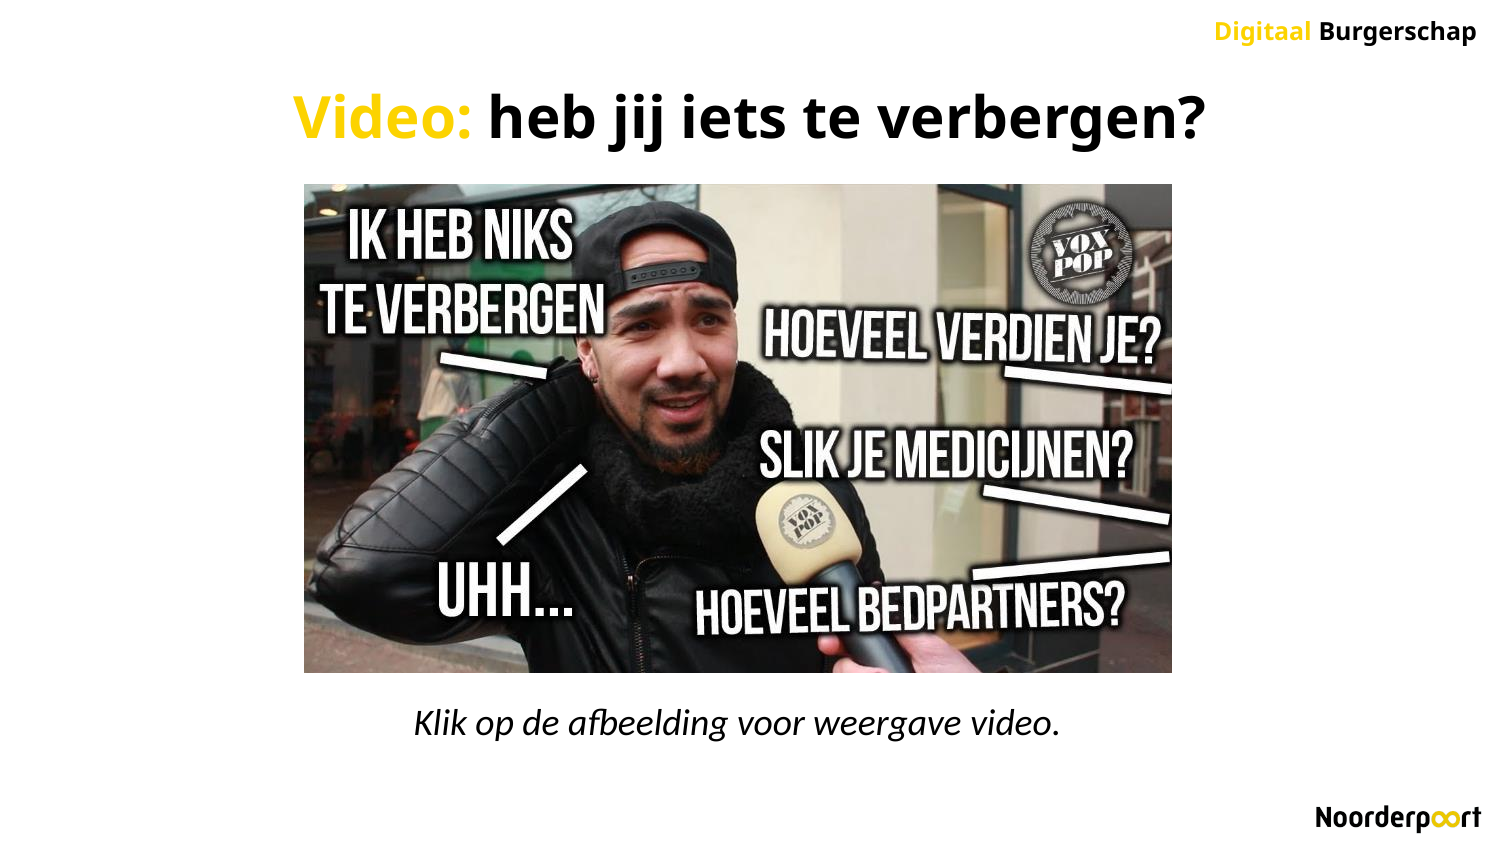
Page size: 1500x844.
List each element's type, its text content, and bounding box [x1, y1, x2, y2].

picture [303, 183, 1172, 673]
text_box Digitaal Burgerschap [1199, 8, 1500, 54]
picture [1315, 804, 1482, 835]
text_box Video: heb jij iets te verbergen? [275, 72, 1225, 158]
text_box Klik op de afbeelding voor weergave video. [398, 690, 1077, 751]
